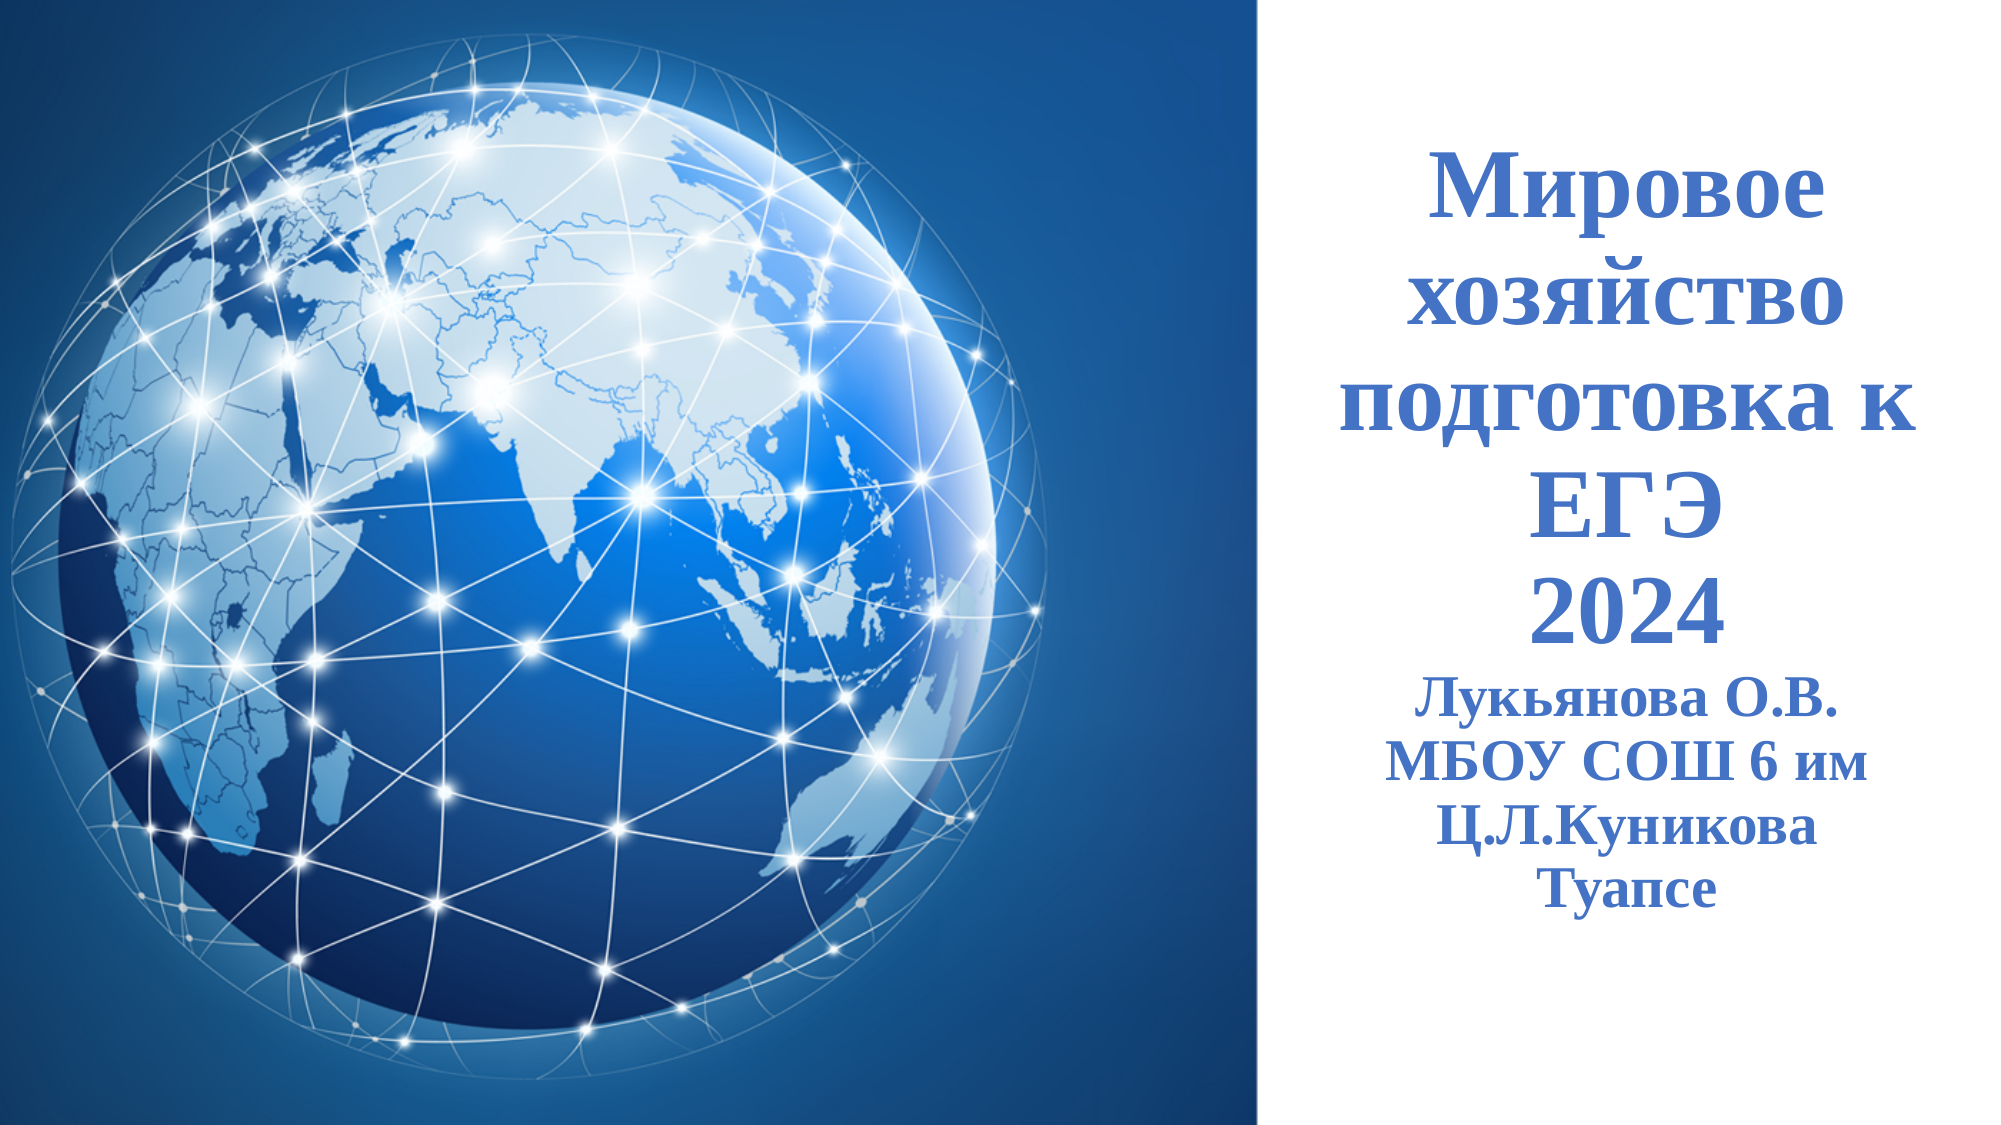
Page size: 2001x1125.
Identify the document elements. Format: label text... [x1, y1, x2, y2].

picture [0, 0, 2001, 1125]
title Мировое хозяйство подготовка к ЕГЭ 2024 Лукьянова О.В. МБОУ СОШ 6 им Ц.Л.Куникова Туапсе [1273, 119, 1982, 1035]
